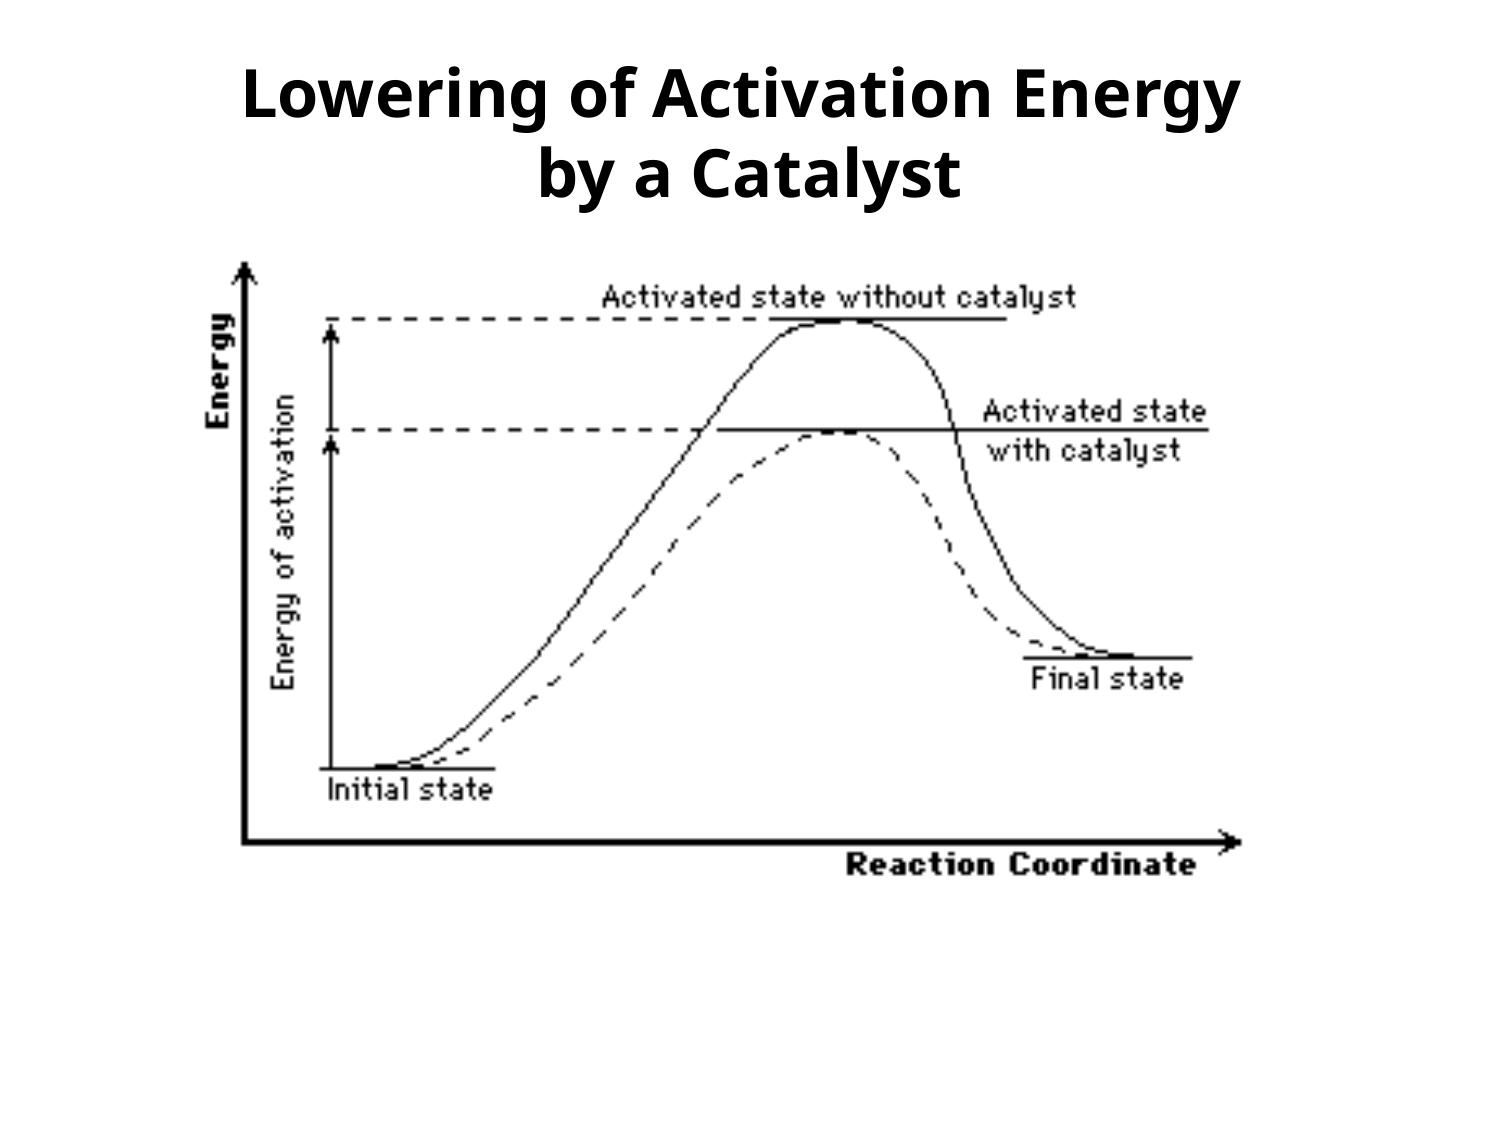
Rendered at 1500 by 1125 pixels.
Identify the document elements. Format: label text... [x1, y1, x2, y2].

picture [187, 237, 1288, 938]
title Lowering of Activation Energy by a Catalyst [112, 37, 1388, 226]
